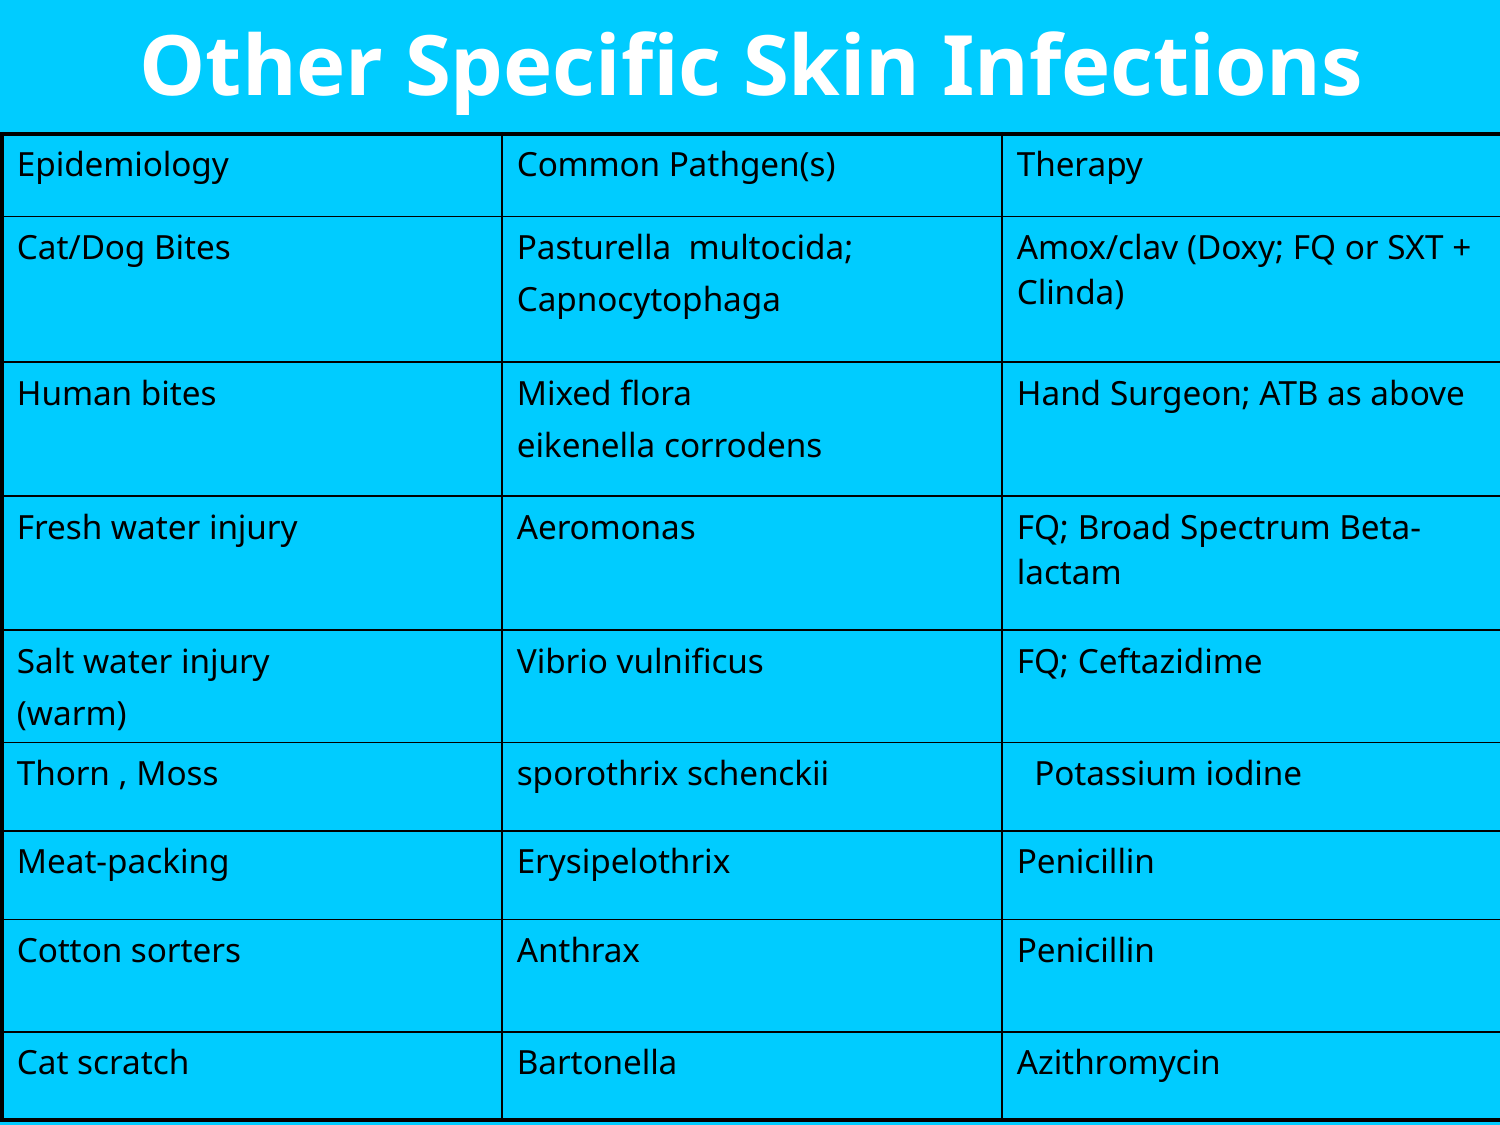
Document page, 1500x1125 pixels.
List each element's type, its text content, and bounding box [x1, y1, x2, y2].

table_cell Human bites [4, 363, 501, 495]
table_cell Penicillin [1003, 920, 1500, 1031]
title Other Specific Skin Infections [1, 0, 1500, 120]
table_cell Potassium iodine [1003, 743, 1500, 830]
table_cell sporothrix schenckii [503, 743, 1001, 830]
table_cell Fresh water injury [4, 497, 501, 629]
table_cell Hand Surgeon; ATB as above [1003, 363, 1500, 495]
table_header Epidemiology [4, 136, 501, 216]
table_cell Azithromycin [1003, 1033, 1500, 1118]
table_cell Mixed flora eikenella corrodens [503, 363, 1001, 495]
table_cell Cotton sorters [4, 920, 501, 1031]
table_cell Pasturella multocida; Capnocytophaga [503, 217, 1001, 361]
table_cell Amox/clav (Doxy; FQ or SXT + Clinda) [1003, 217, 1500, 361]
table_cell Vibrio vulnificus [503, 631, 1001, 742]
table_cell Cat scratch [4, 1033, 501, 1118]
table_cell Erysipelothrix [503, 832, 1001, 919]
table_cell Thorn , Moss [4, 743, 501, 830]
table_cell FQ; Ceftazidime [1003, 631, 1500, 742]
table_header Common Pathgen(s) [503, 136, 1001, 216]
table_cell Salt water injury (warm) [4, 631, 501, 742]
table_cell Bartonella [503, 1033, 1001, 1118]
table_cell FQ; Broad Spectrum Beta-lactam [1003, 497, 1500, 629]
table_cell Cat/Dog Bites [4, 217, 501, 361]
table_cell Aeromonas [503, 497, 1001, 629]
table_cell Penicillin [1003, 832, 1500, 919]
table_header Therapy [1003, 136, 1500, 216]
text_box [499, 1028, 530, 1090]
table_cell Meat-packing [4, 832, 501, 919]
table_cell Anthrax [503, 920, 1001, 1031]
